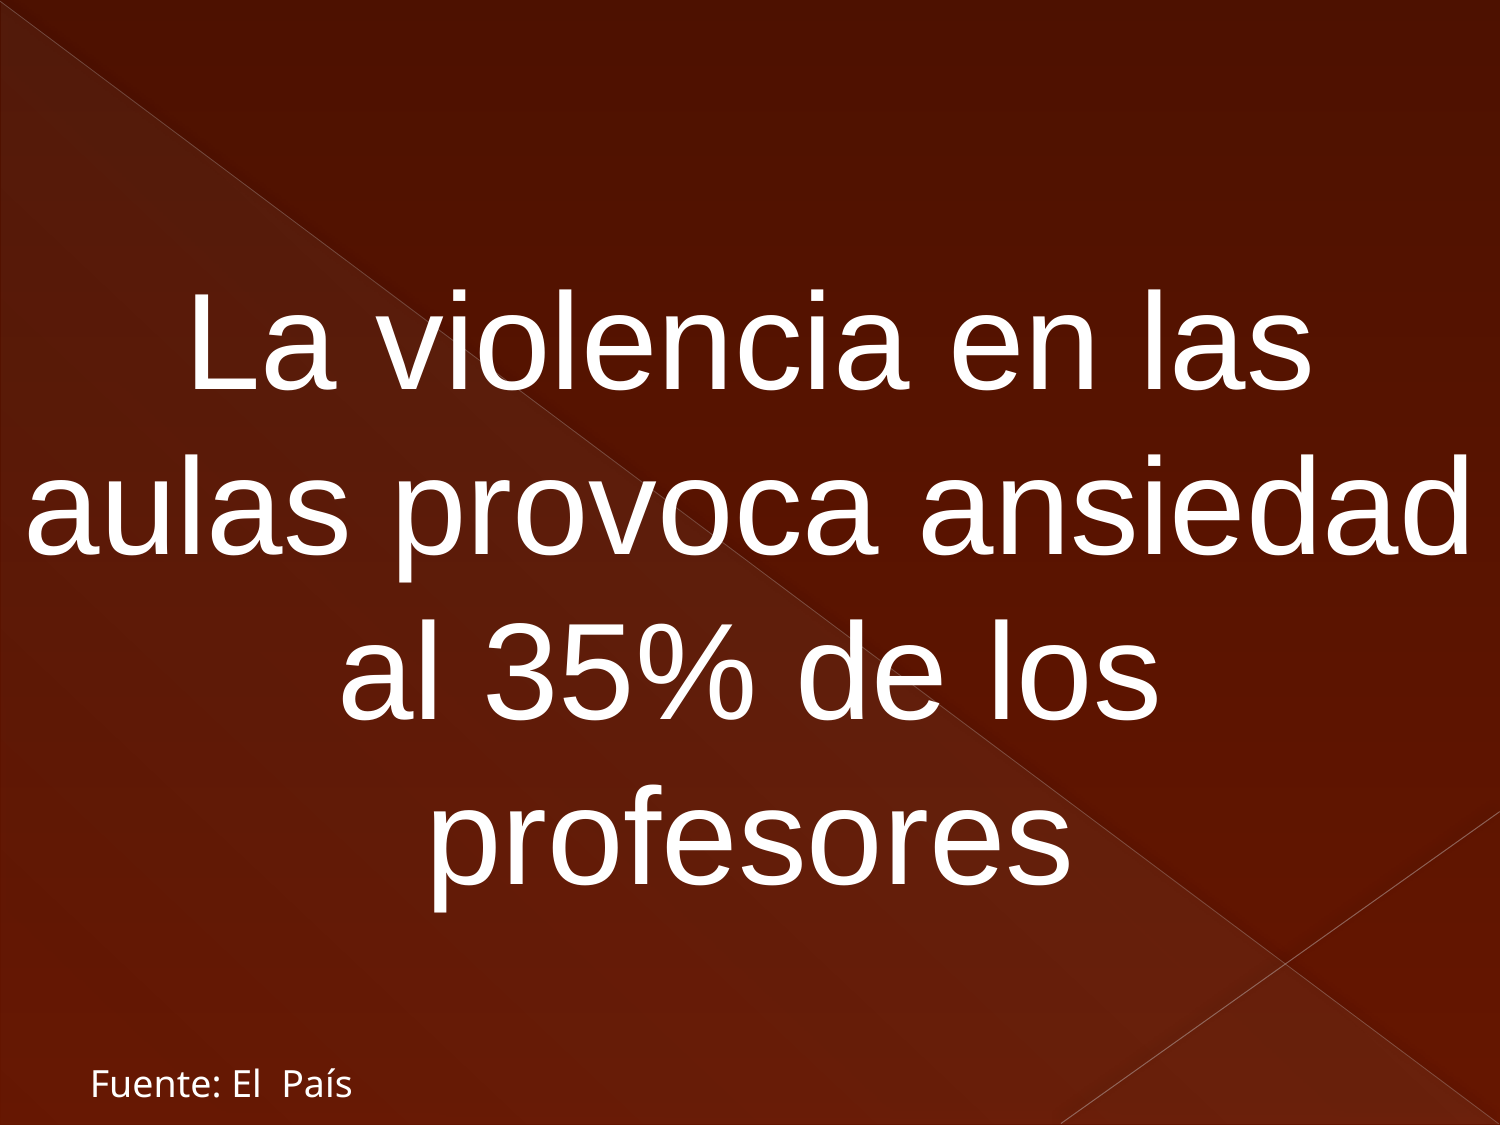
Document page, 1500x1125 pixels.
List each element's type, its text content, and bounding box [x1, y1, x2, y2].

text_box La violencia en las aulas provoca ansiedad al 35% de los profesores [0, 244, 1500, 920]
footer Fuente: El País [75, 984, 844, 1113]
